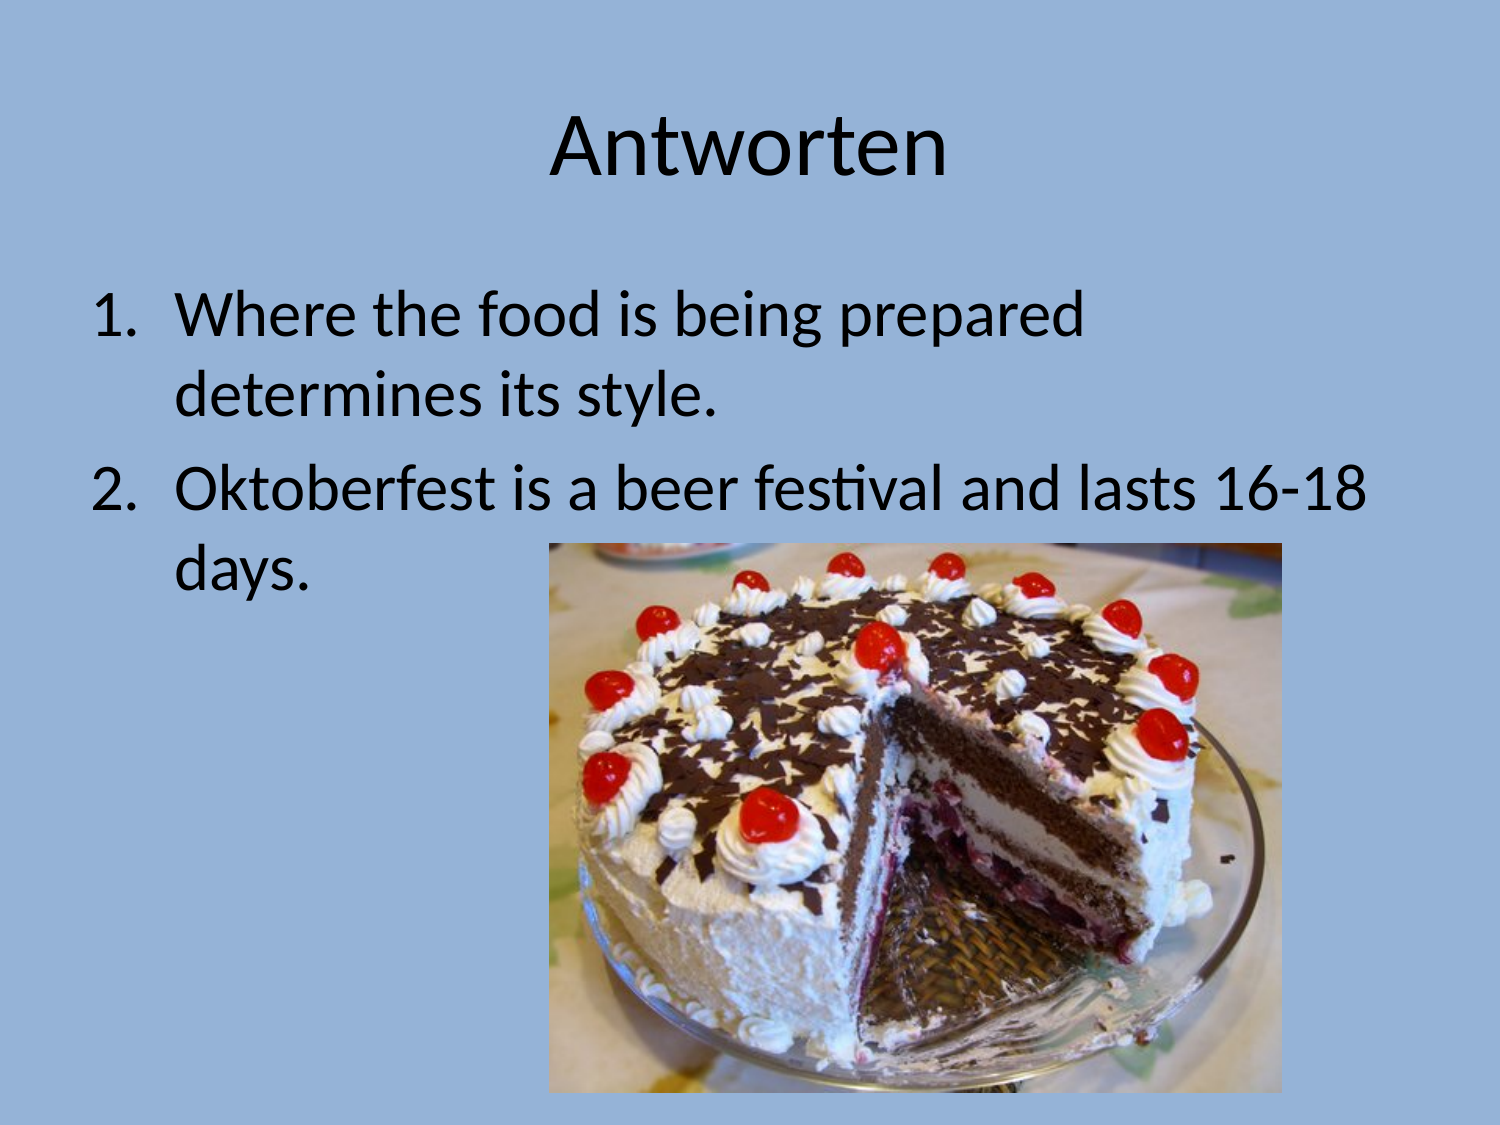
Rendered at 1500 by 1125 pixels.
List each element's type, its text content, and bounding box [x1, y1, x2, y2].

title Antworten [75, 45, 1425, 233]
picture [549, 543, 1282, 1093]
list Where the food is being prepared determines its style. Oktoberfest is a beer festival and lasts 16-18 days. [75, 262, 1425, 1005]
